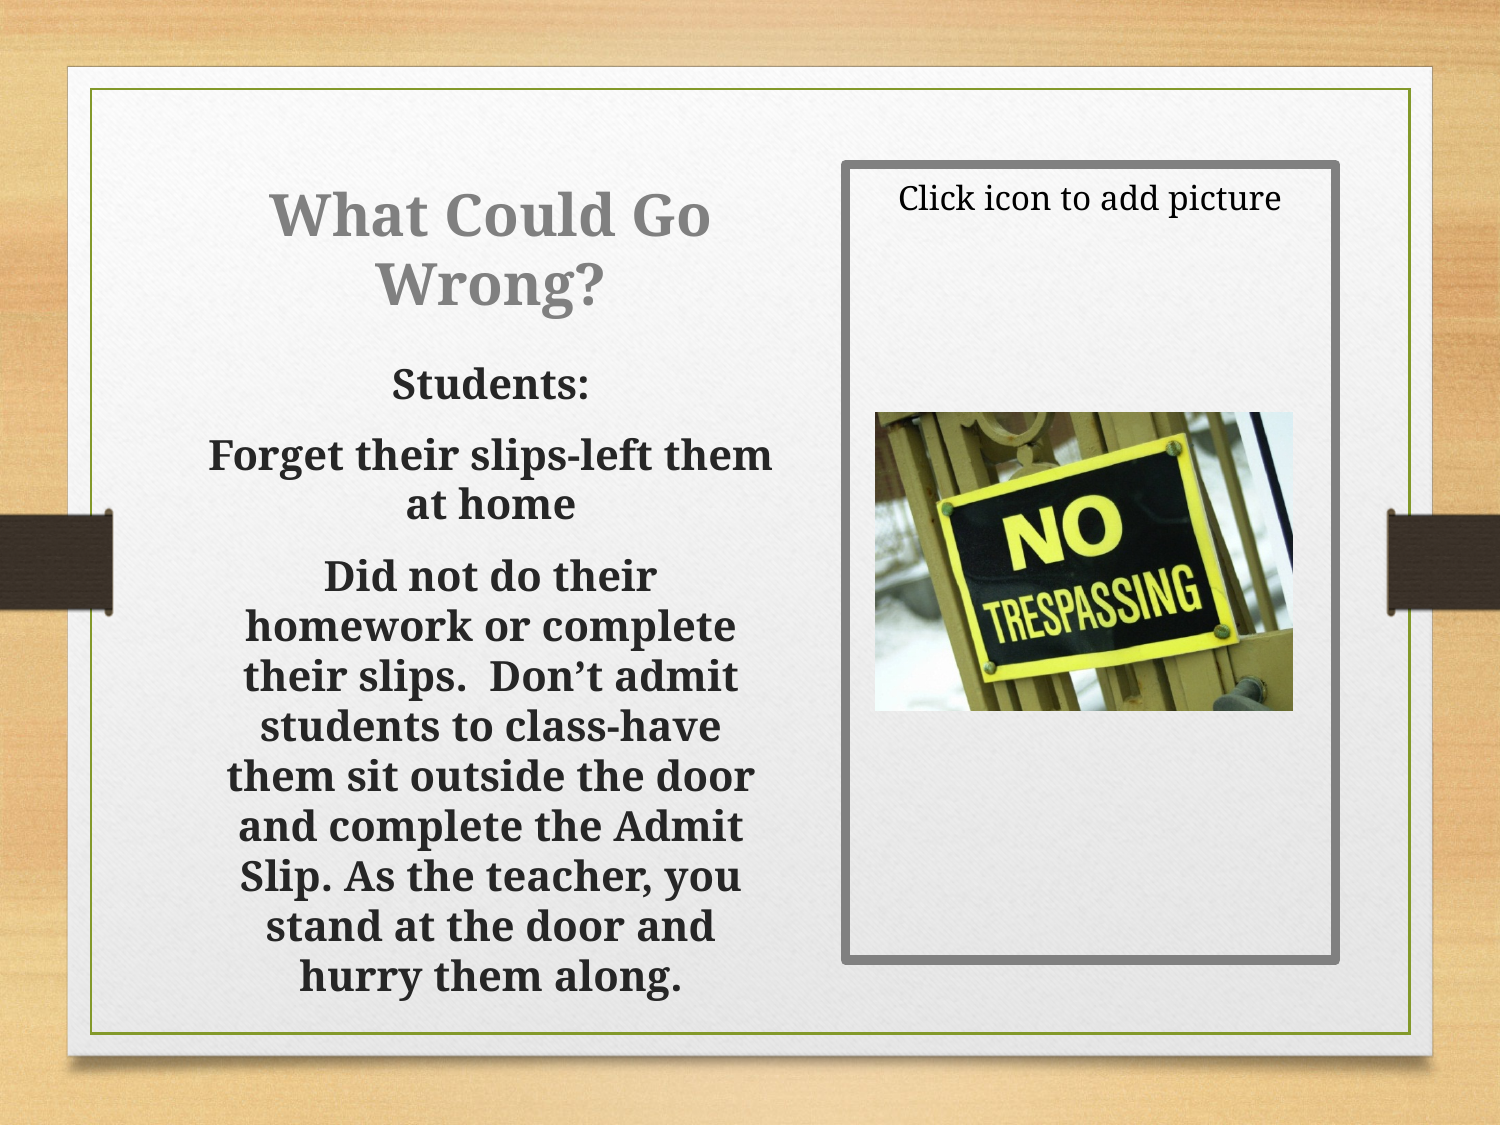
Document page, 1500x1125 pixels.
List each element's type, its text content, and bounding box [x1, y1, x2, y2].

title What Could Go Wrong? [193, 162, 789, 325]
list Students: Forget their slips-left them at home Did not do their homework or complete their slips. Don’t admit students to class-have them sit outside the door and complete the Admit Slip. As the teacher, you stand at the door and hurry them along. [193, 350, 789, 950]
picture [0, 0, 1500, 1125]
